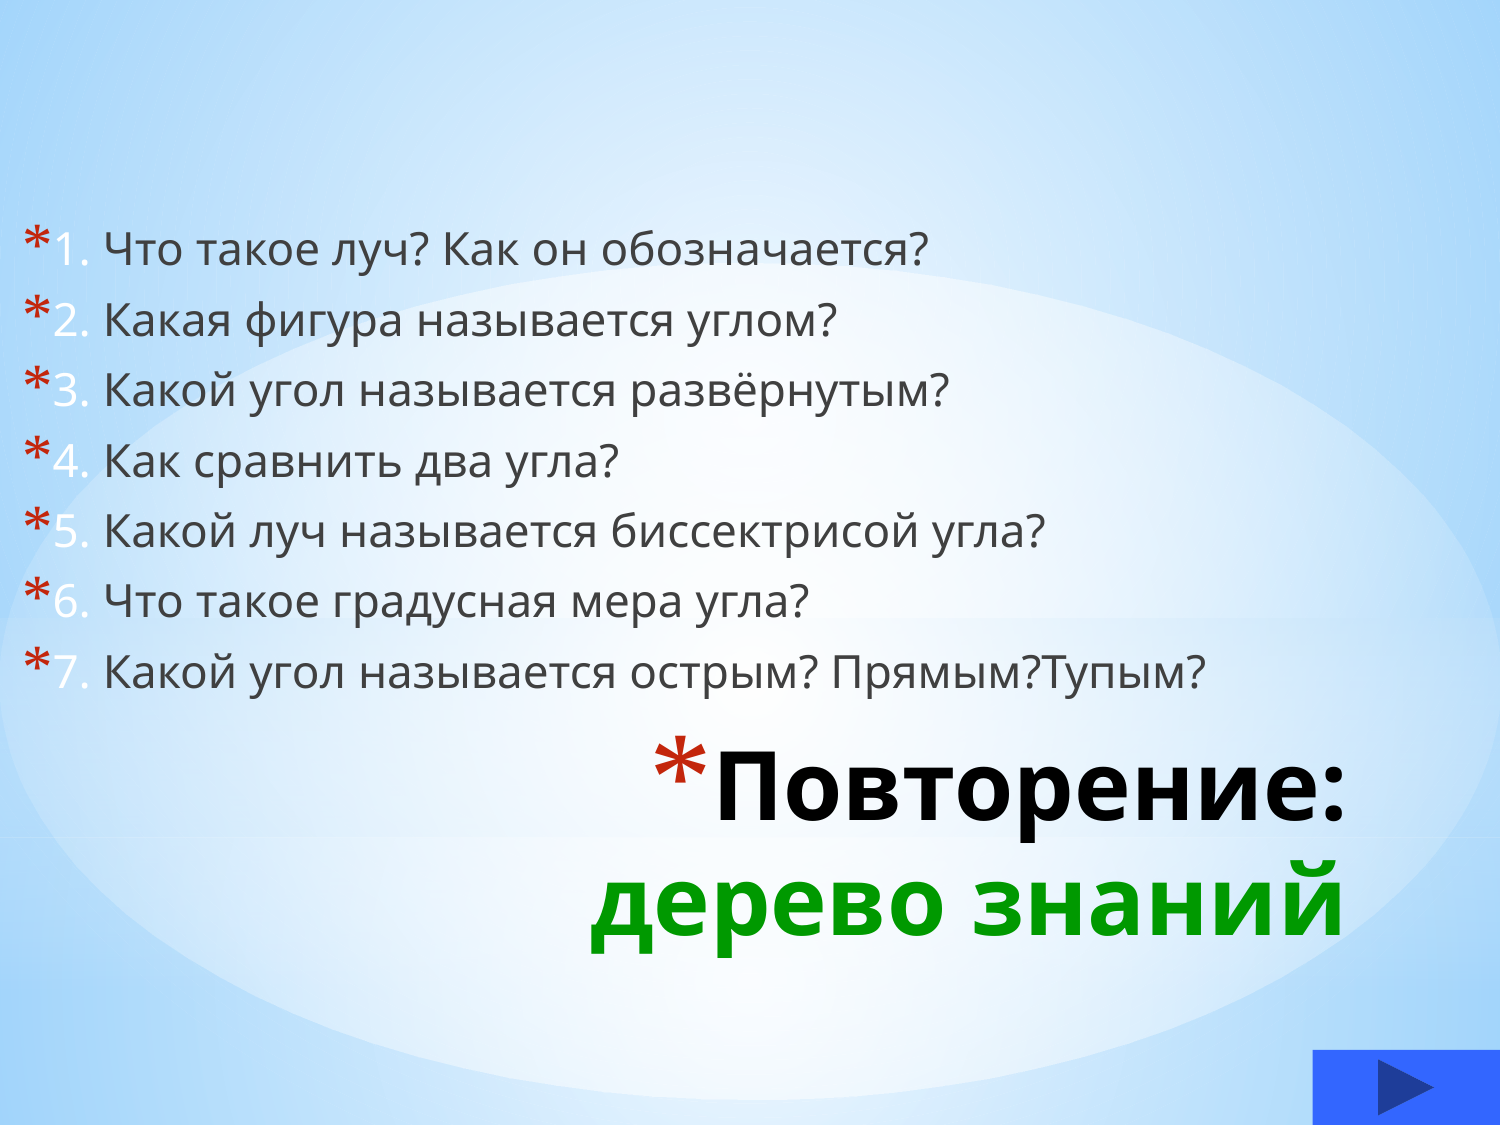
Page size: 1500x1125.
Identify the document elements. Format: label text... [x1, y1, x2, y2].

text_box [1312, 1049, 1500, 1125]
list 1. Что такое луч? Как он обозначается? 2. Какая фигура называется углом? 3. Какой угол называется развёрнутым? 4. Как сравнить два угла? 5. Какой луч называется биссектрисой угла? 6. Что такое градусная мера угла? 7. Какой угол называется острым? Прямым?Тупым? [0, 212, 1500, 1005]
